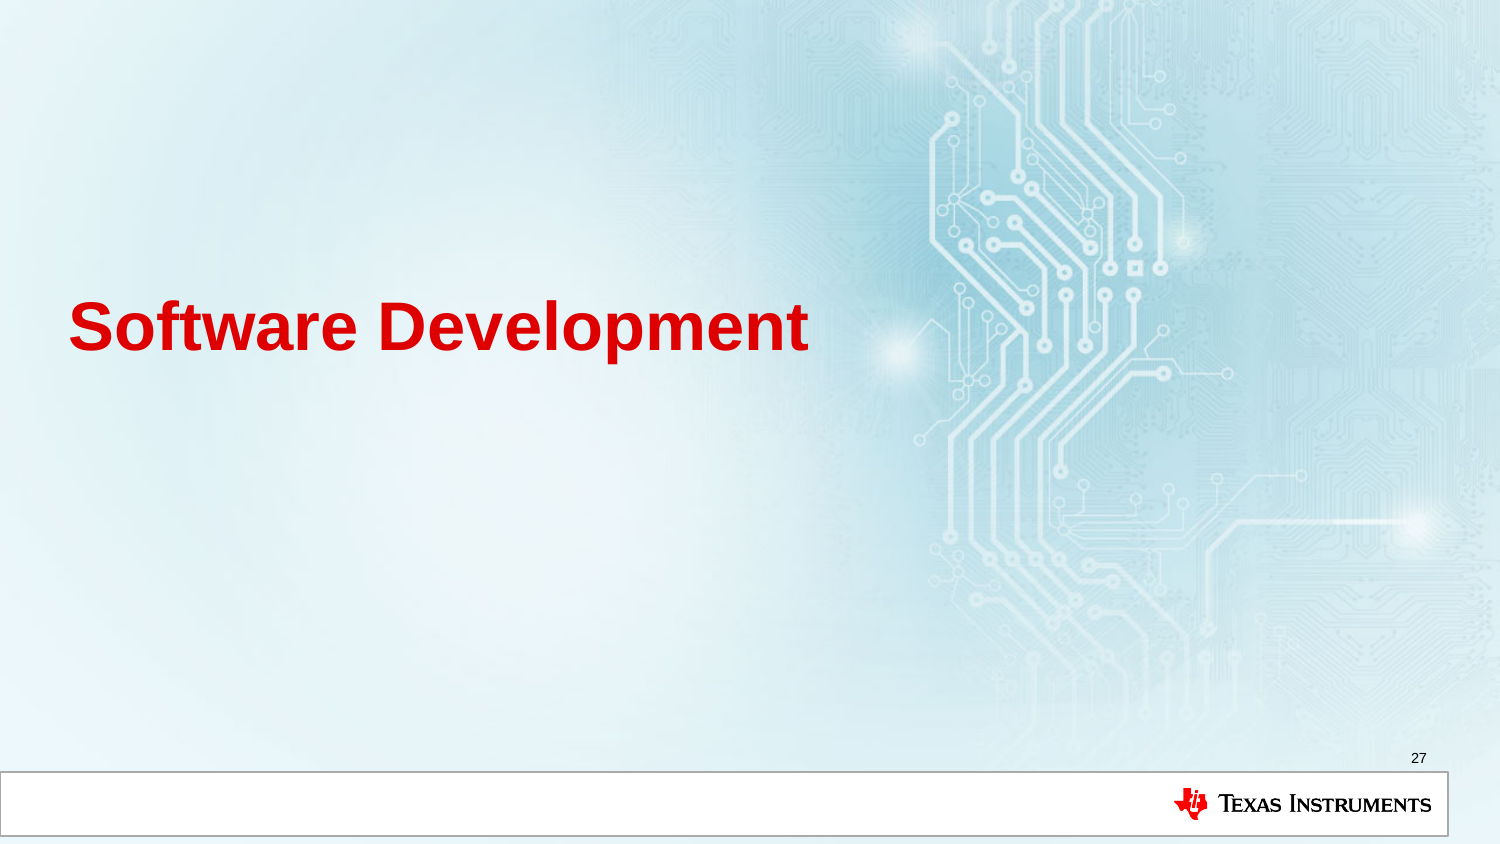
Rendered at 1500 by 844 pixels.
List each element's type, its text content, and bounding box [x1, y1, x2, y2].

title Software Development [56, 238, 1444, 421]
picture [1174, 788, 1431, 820]
picture [0, 0, 1500, 844]
slide_number 27 [1089, 742, 1440, 769]
